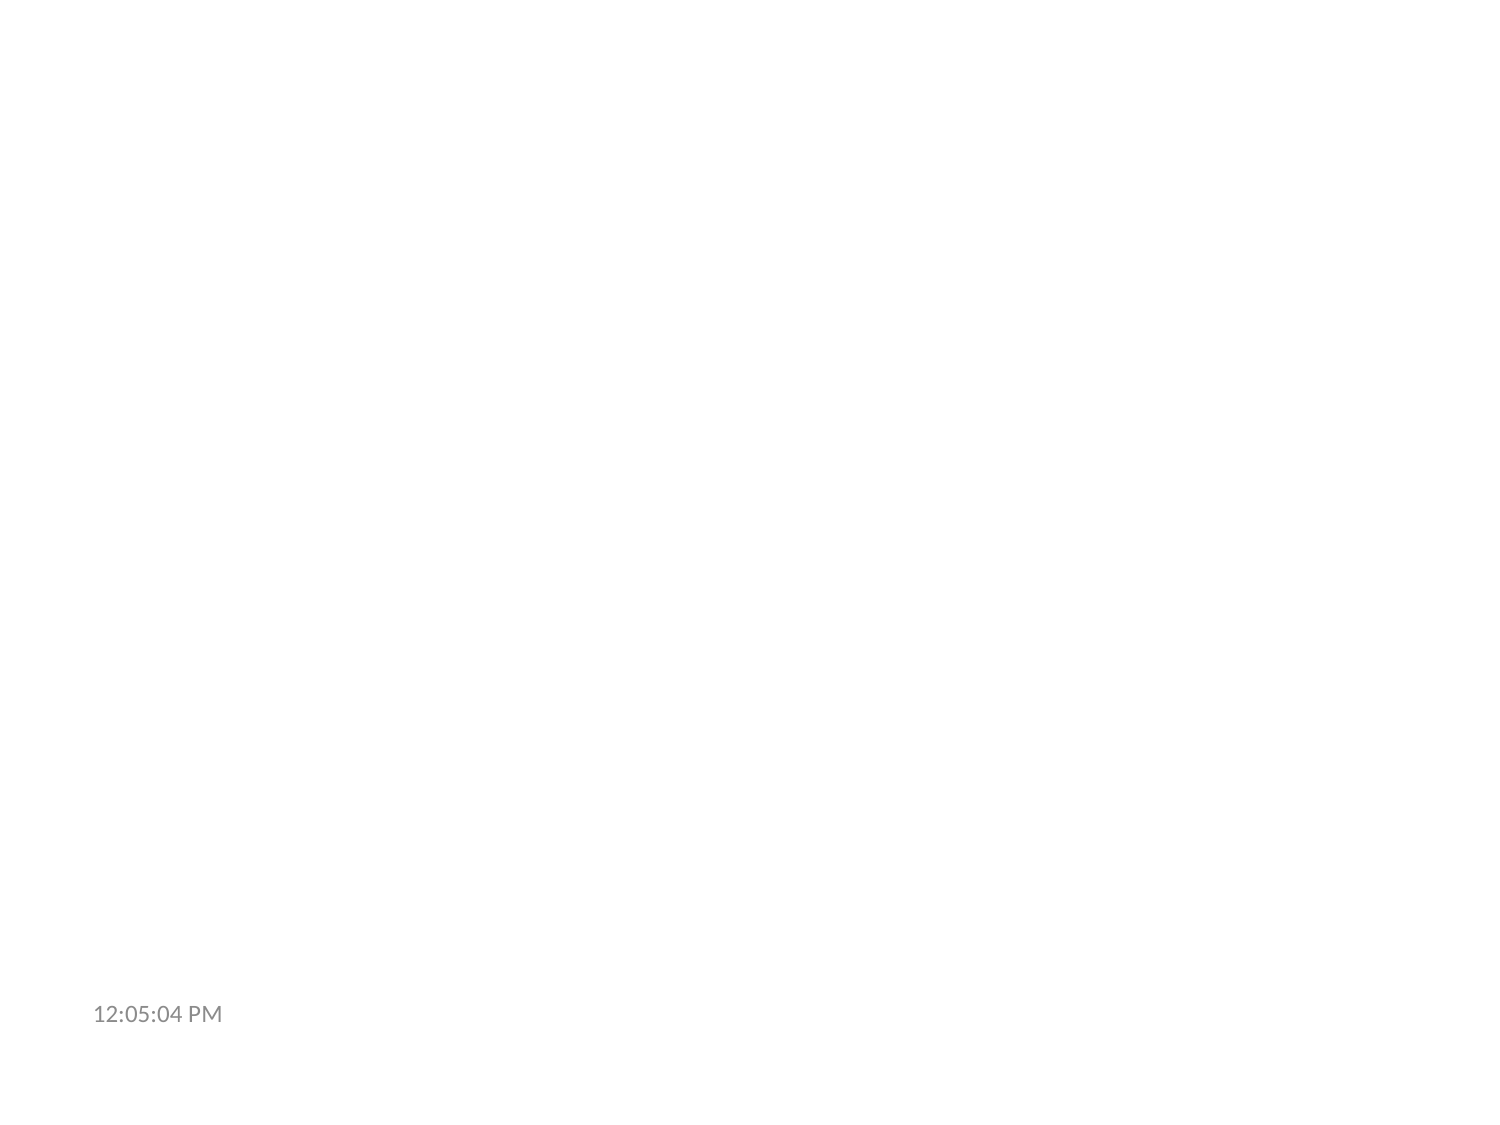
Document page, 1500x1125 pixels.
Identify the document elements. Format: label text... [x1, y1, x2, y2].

text_box 3:35:09 PM [77, 982, 428, 1043]
